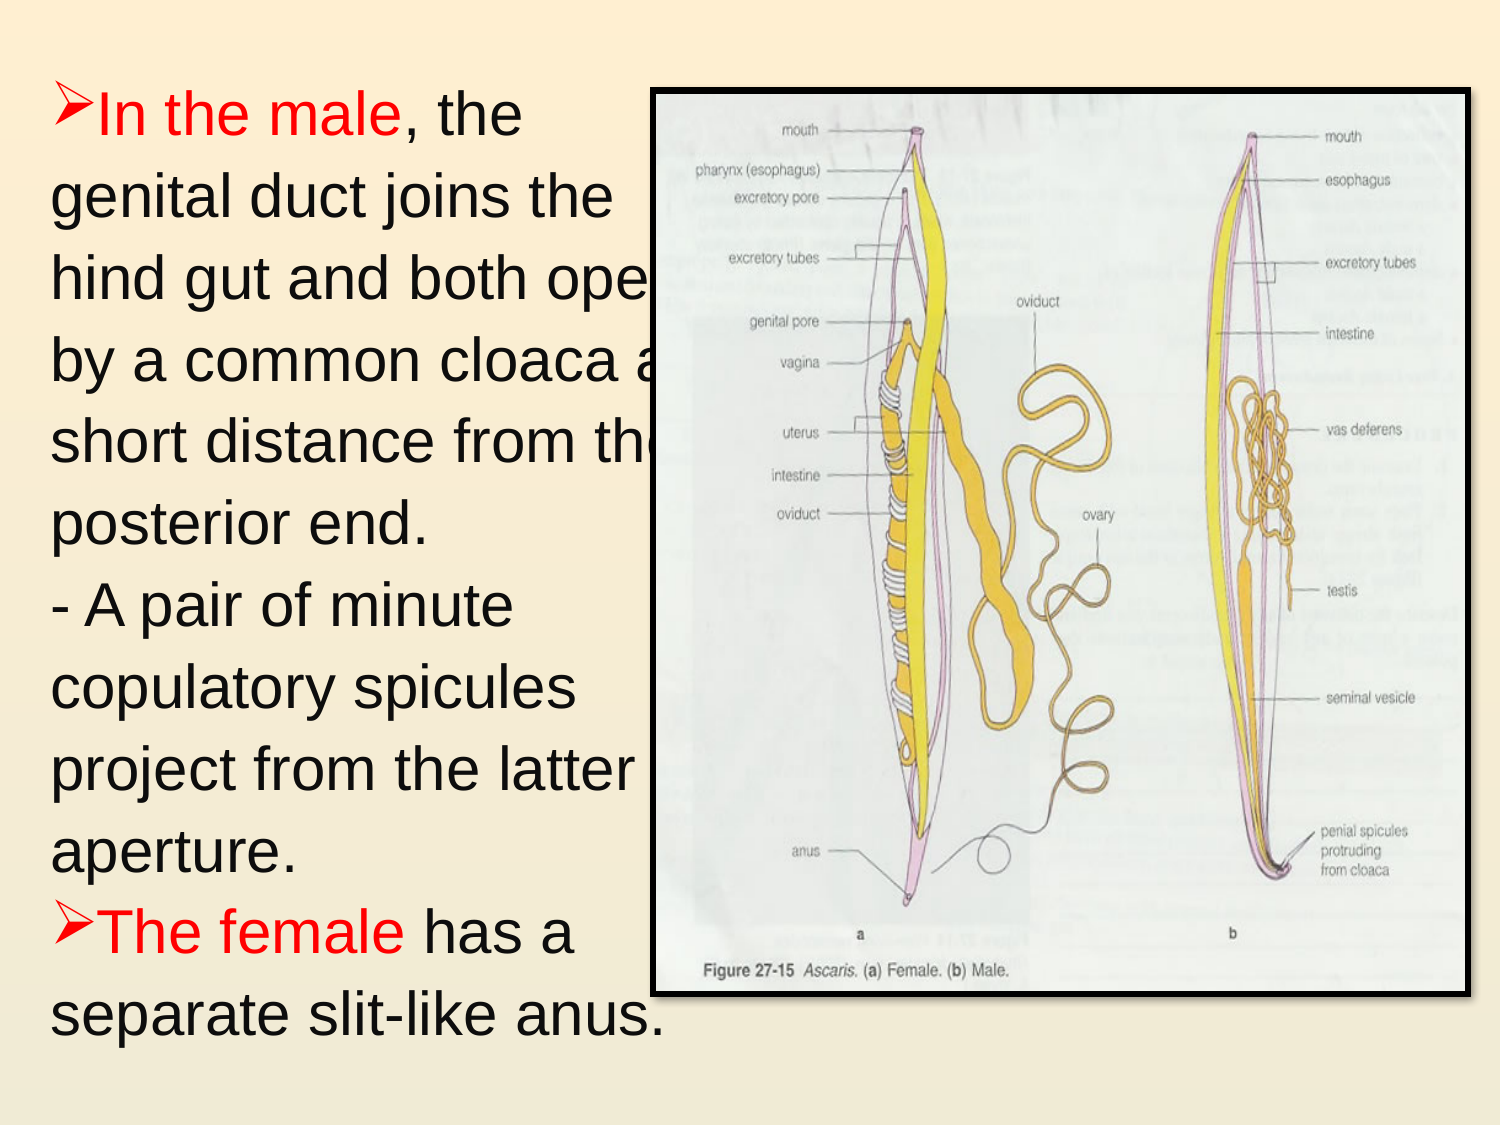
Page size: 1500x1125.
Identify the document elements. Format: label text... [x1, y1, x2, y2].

list In the male, the genital duct joins the hind gut and both open by a common cloaca a short distance from the posterior end. - A pair of minute copulatory spicules project from the latter aperture. The female has a separate slit-like anus. [35, 58, 704, 1090]
picture [655, 93, 1465, 991]
